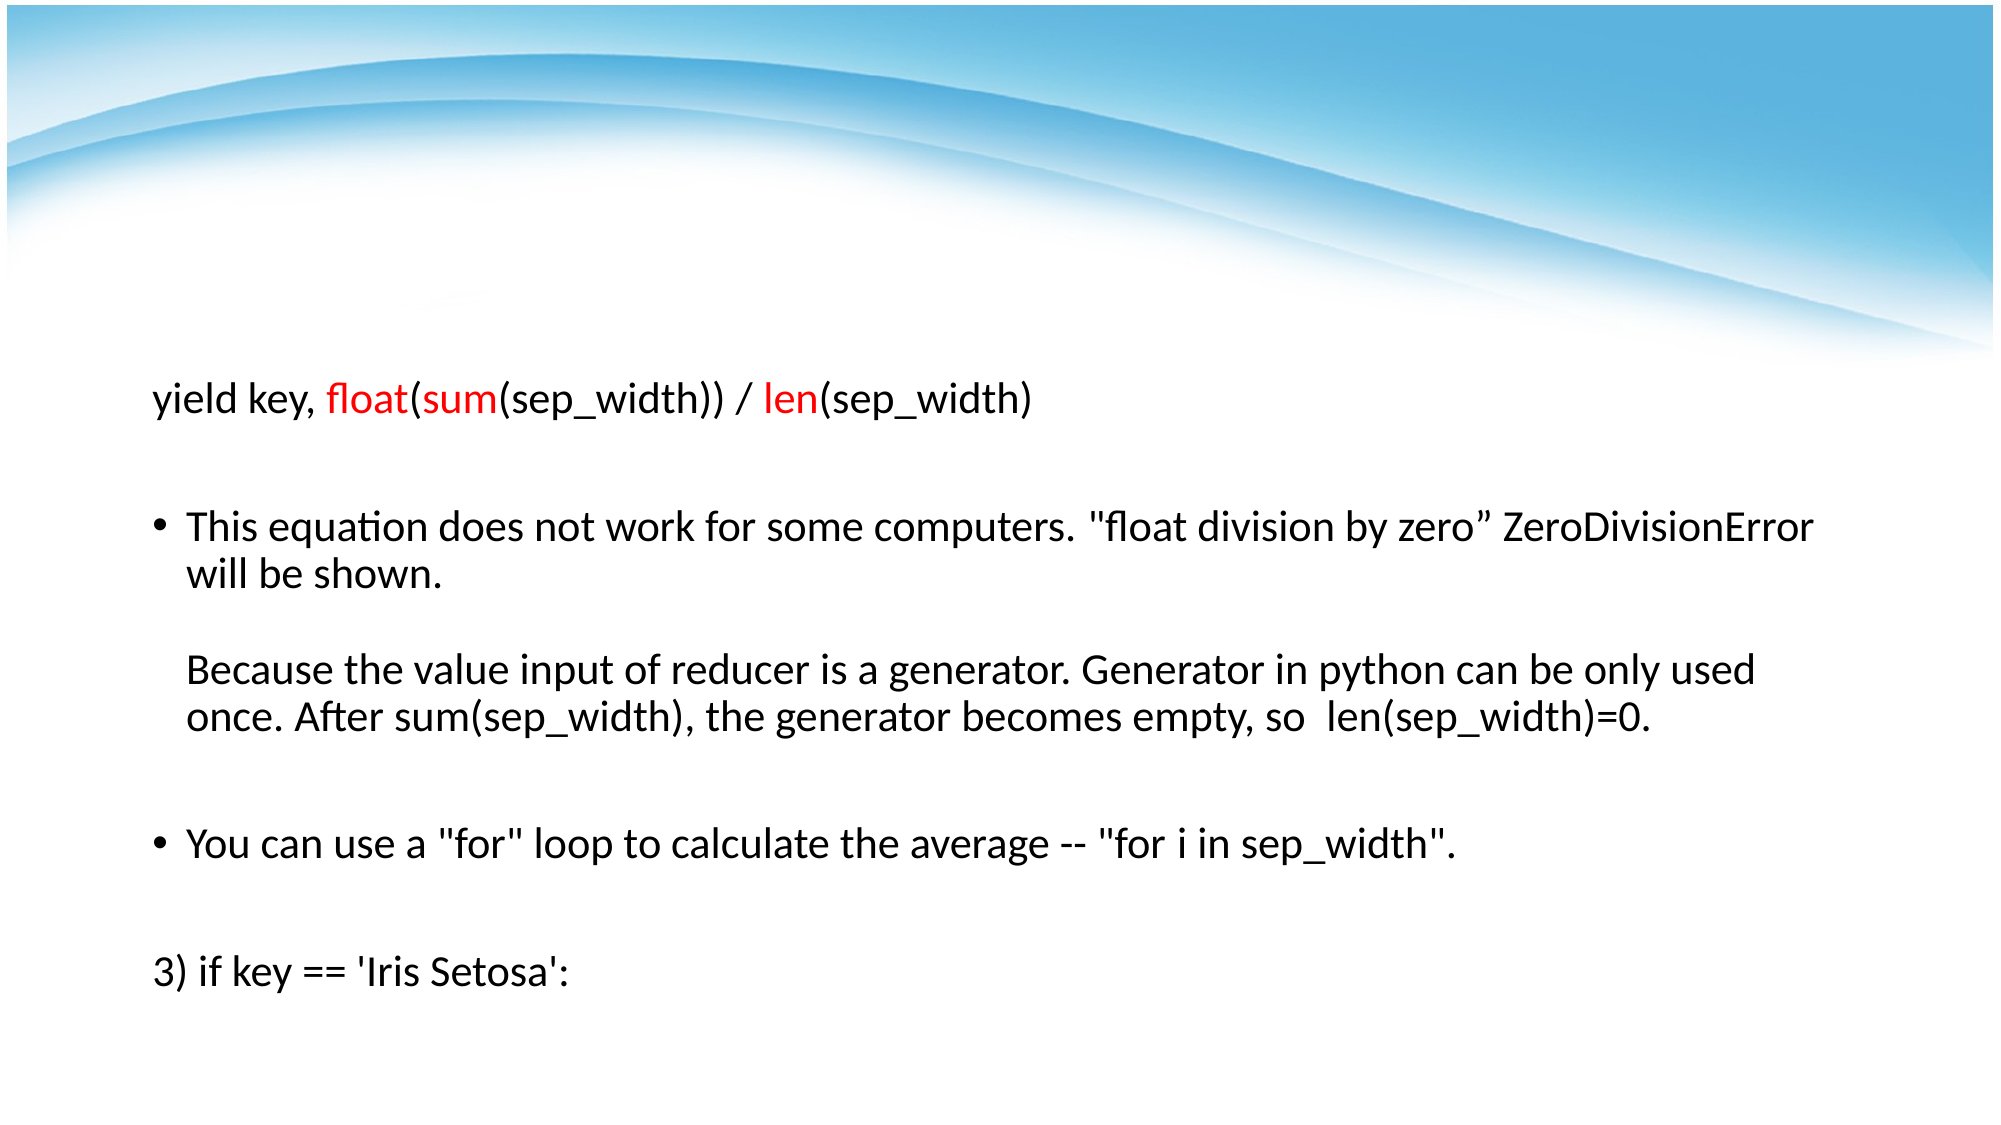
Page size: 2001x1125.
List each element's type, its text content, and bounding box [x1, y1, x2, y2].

picture [0, 0, 2001, 1125]
list yield key, float(sum(sep_width)) / len(sep_width) This equation does not work for some computers. "float division by zero” ZeroDivisionError will be shown. Because the value input of reducer is a generator. Generator in python can be only used once. After sum(sep_width), the generator becomes empty, so len(sep_width)=0. You can use a "for" loop to calculate the average -- "for i in sep_width". 3) if key == 'Iris Setosa': [137, 299, 1863, 1014]
